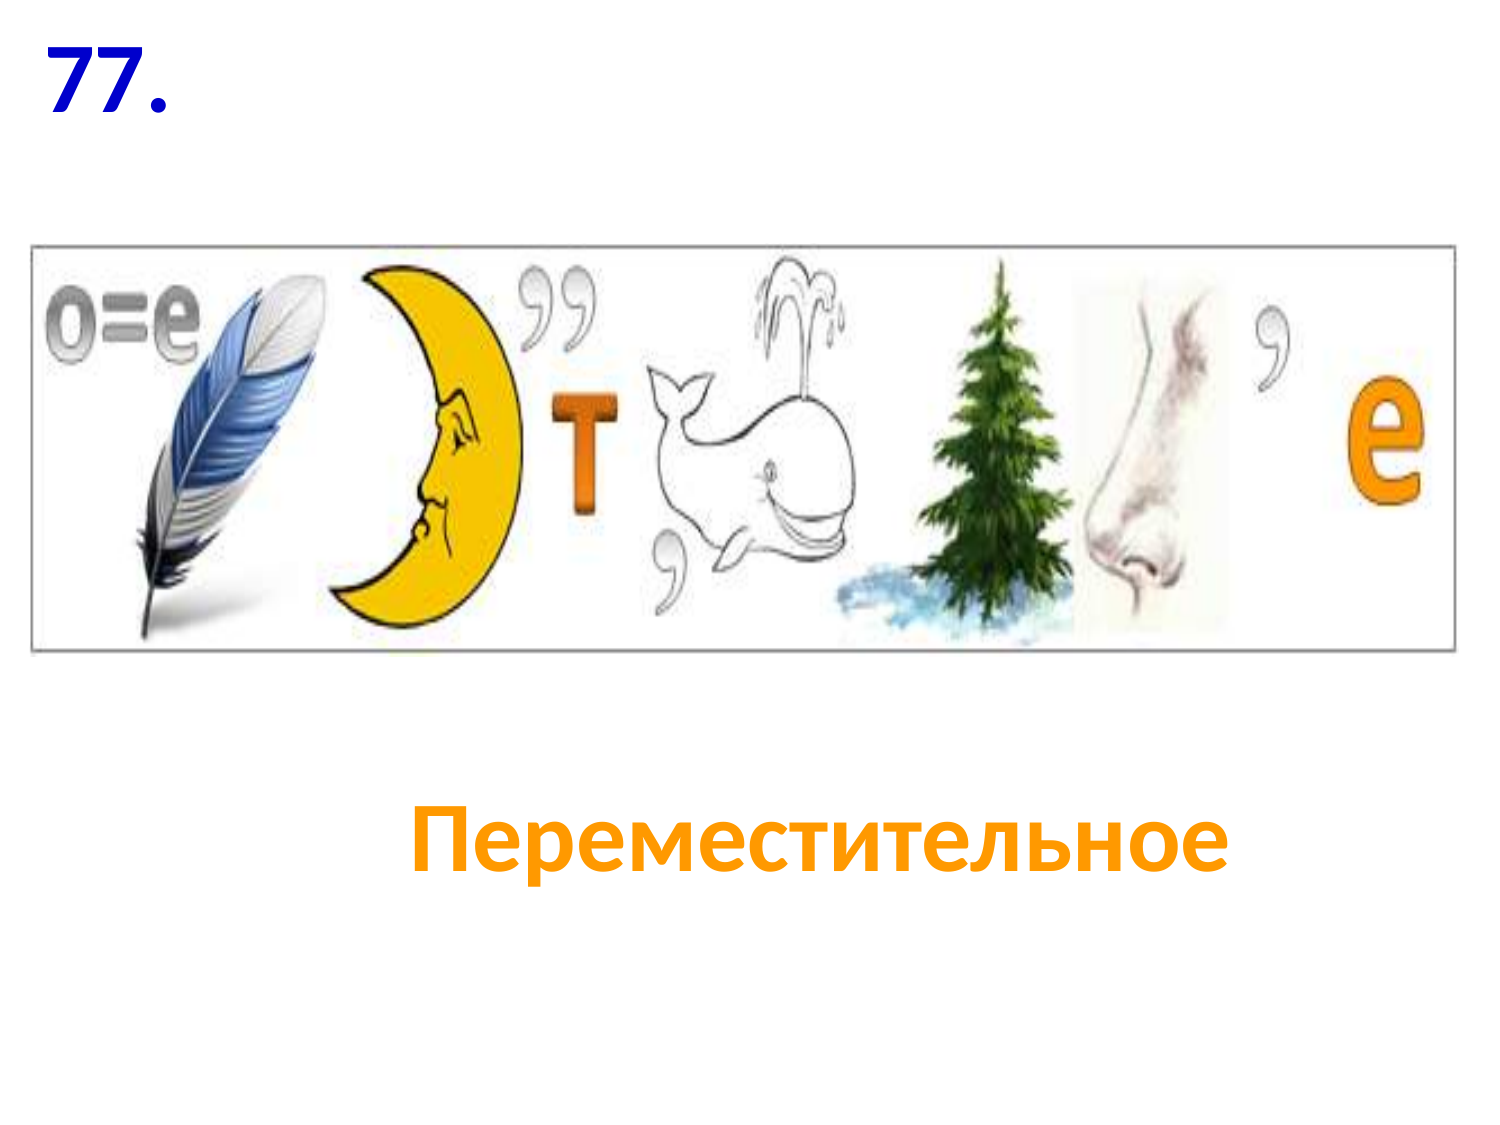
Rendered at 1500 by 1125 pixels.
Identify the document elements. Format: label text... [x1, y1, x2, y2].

text_box 77. [29, 4, 242, 140]
picture [29, 243, 1459, 658]
text_box Переместительное [336, 763, 1306, 944]
